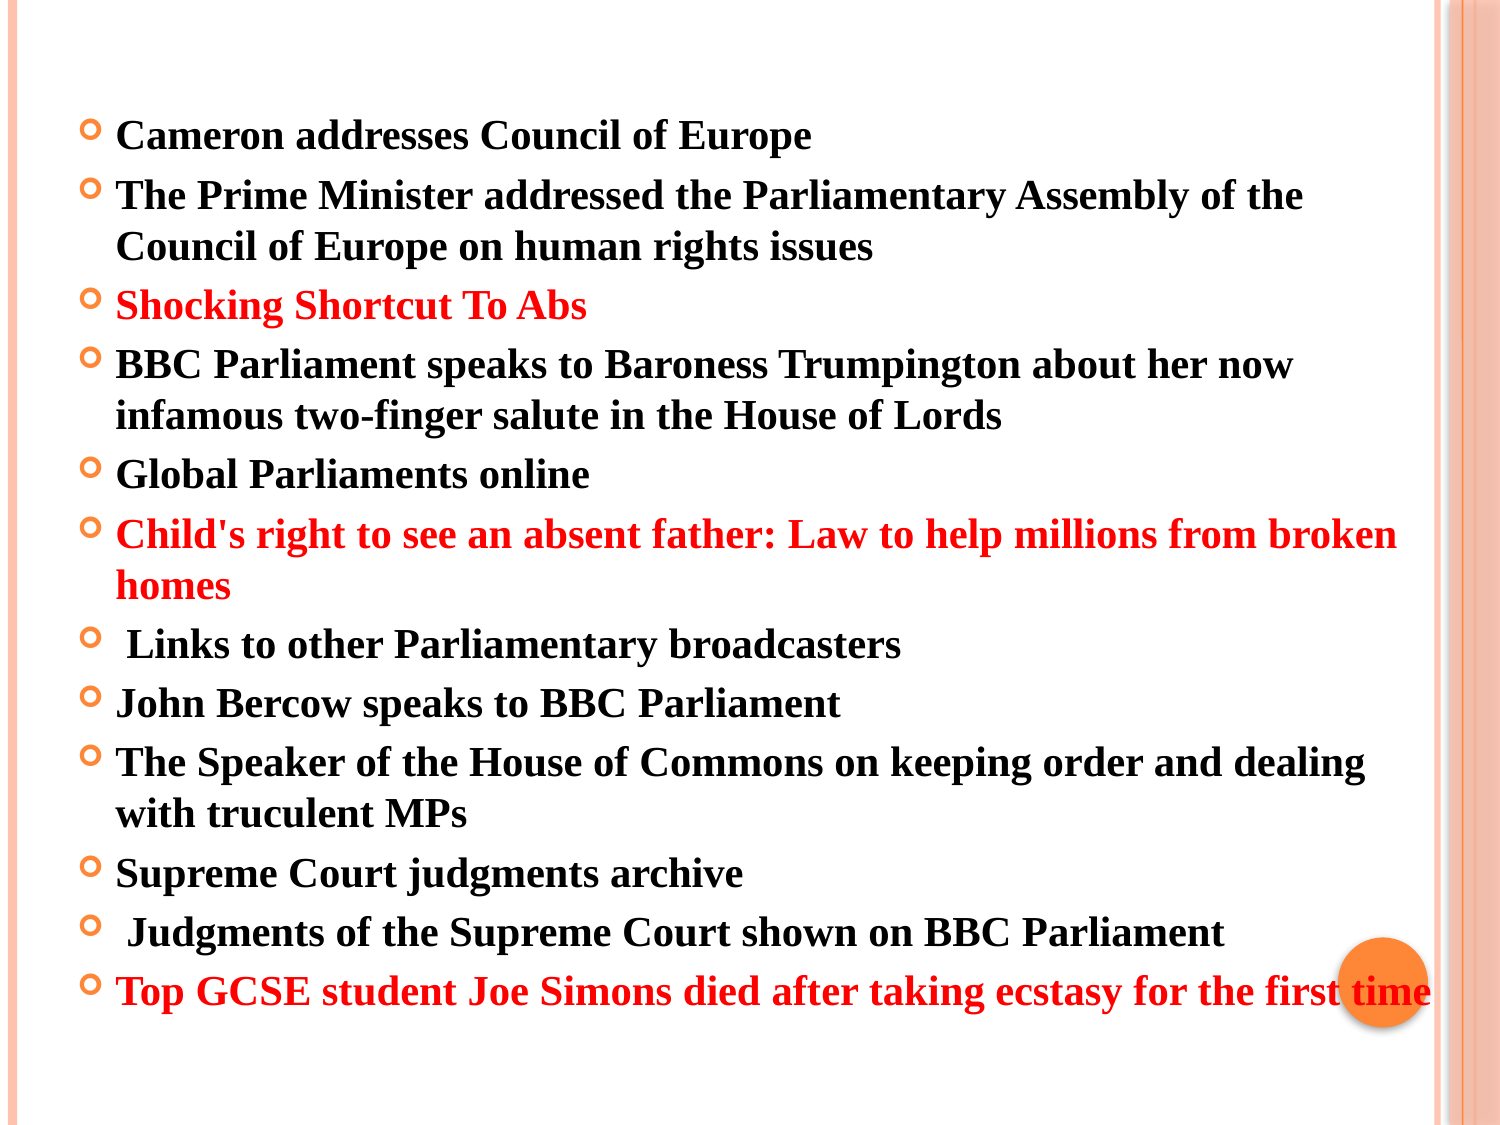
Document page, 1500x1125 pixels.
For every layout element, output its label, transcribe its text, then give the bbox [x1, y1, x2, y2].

list Cameron addresses Council of Europe The Prime Minister addressed the Parliamentary Assembly of the Council of Europe on human rights issues Shocking Shortcut To Abs BBC Parliament speaks to Baroness Trumpington about her now infamous two-finger salute in the House of Lords Global Parliaments online Child's right to see an absent father: Law to help millions from broken homes Links to other Parliamentary broadcasters John Bercow speaks to BBC Parliament The Speaker of the House of Commons on keeping order and dealing with truculent MPs Supreme Court judgments archive Judgments of the Supreme Court shown on BBC Parliament Top GCSE student Joe Simons died after taking ecstasy for the first time [62, 99, 1450, 1075]
